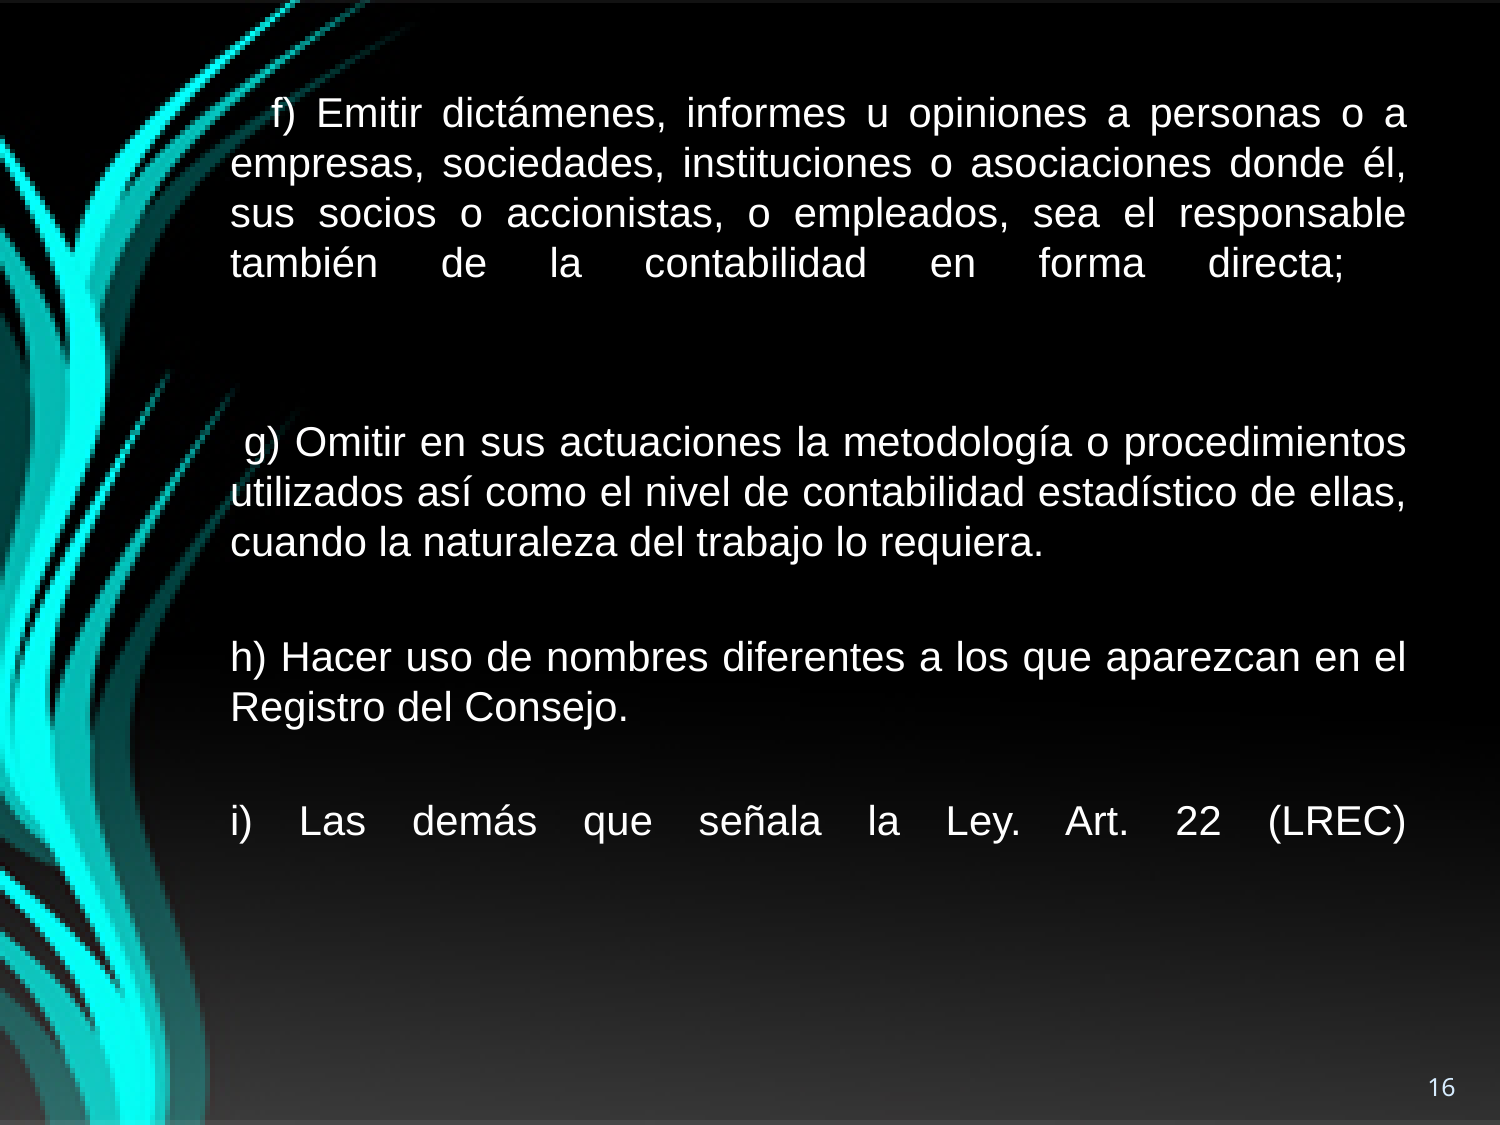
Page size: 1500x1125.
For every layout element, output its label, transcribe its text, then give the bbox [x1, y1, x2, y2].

list f) Emitir dictámenes, informes u opiniones a personas o a empresas, sociedades, instituciones o asociaciones donde él, sus socios o accionistas, o empleados, sea el responsable también de la contabilidad en forma directa; g) Omitir en sus actuaciones la metodología o procedimientos utilizados así como el nivel de contabilidad estadístico de ellas, cuando la naturaleza del trabajo lo requiera. h) Hacer uso de nombres diferentes a los que aparezcan en el Registro del Consejo. i) Las demás que señala la Ley. Art. 22 (LREC) [147, 77, 1423, 829]
picture [0, 0, 1500, 1125]
slide_number 16 [1412, 1052, 1488, 1113]
